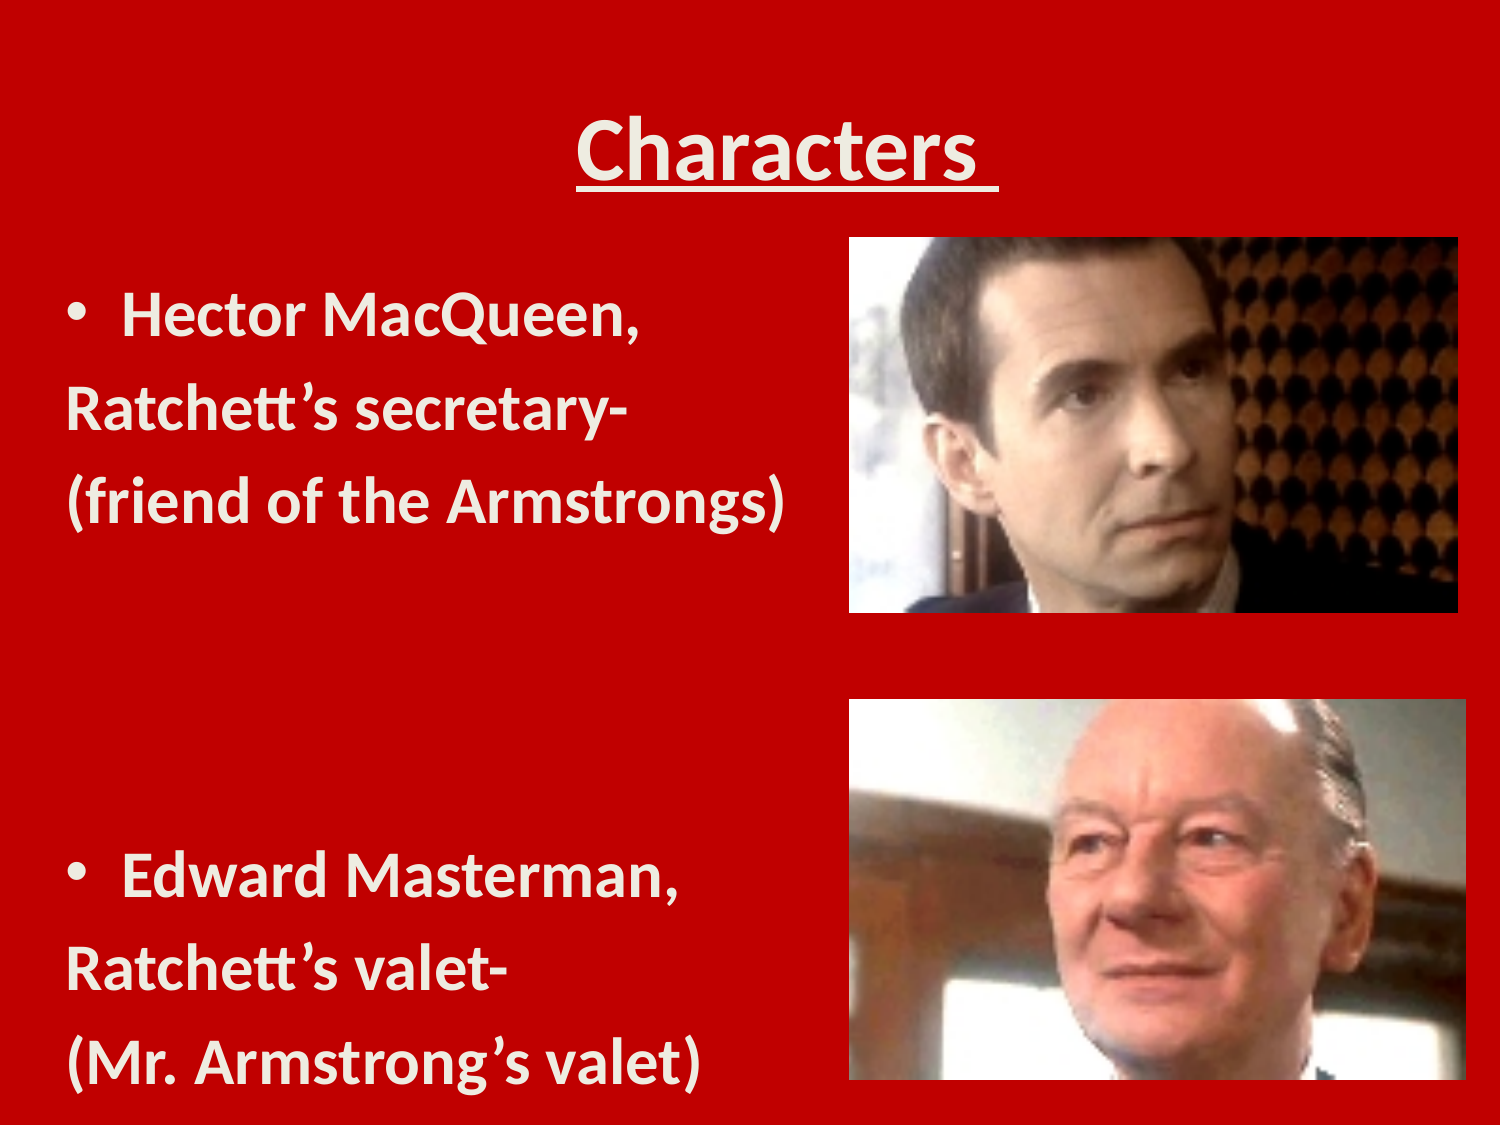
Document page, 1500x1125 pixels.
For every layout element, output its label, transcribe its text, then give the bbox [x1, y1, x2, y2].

picture [849, 699, 1466, 1081]
list Hector MacQueen, Ratchett’s secretary- (friend of the Armstrongs) Edward Masterman, Ratchett’s valet- (Mr. Armstrong’s valet) [50, 262, 1425, 1125]
picture [849, 237, 1458, 613]
title Characters [412, 50, 1163, 238]
